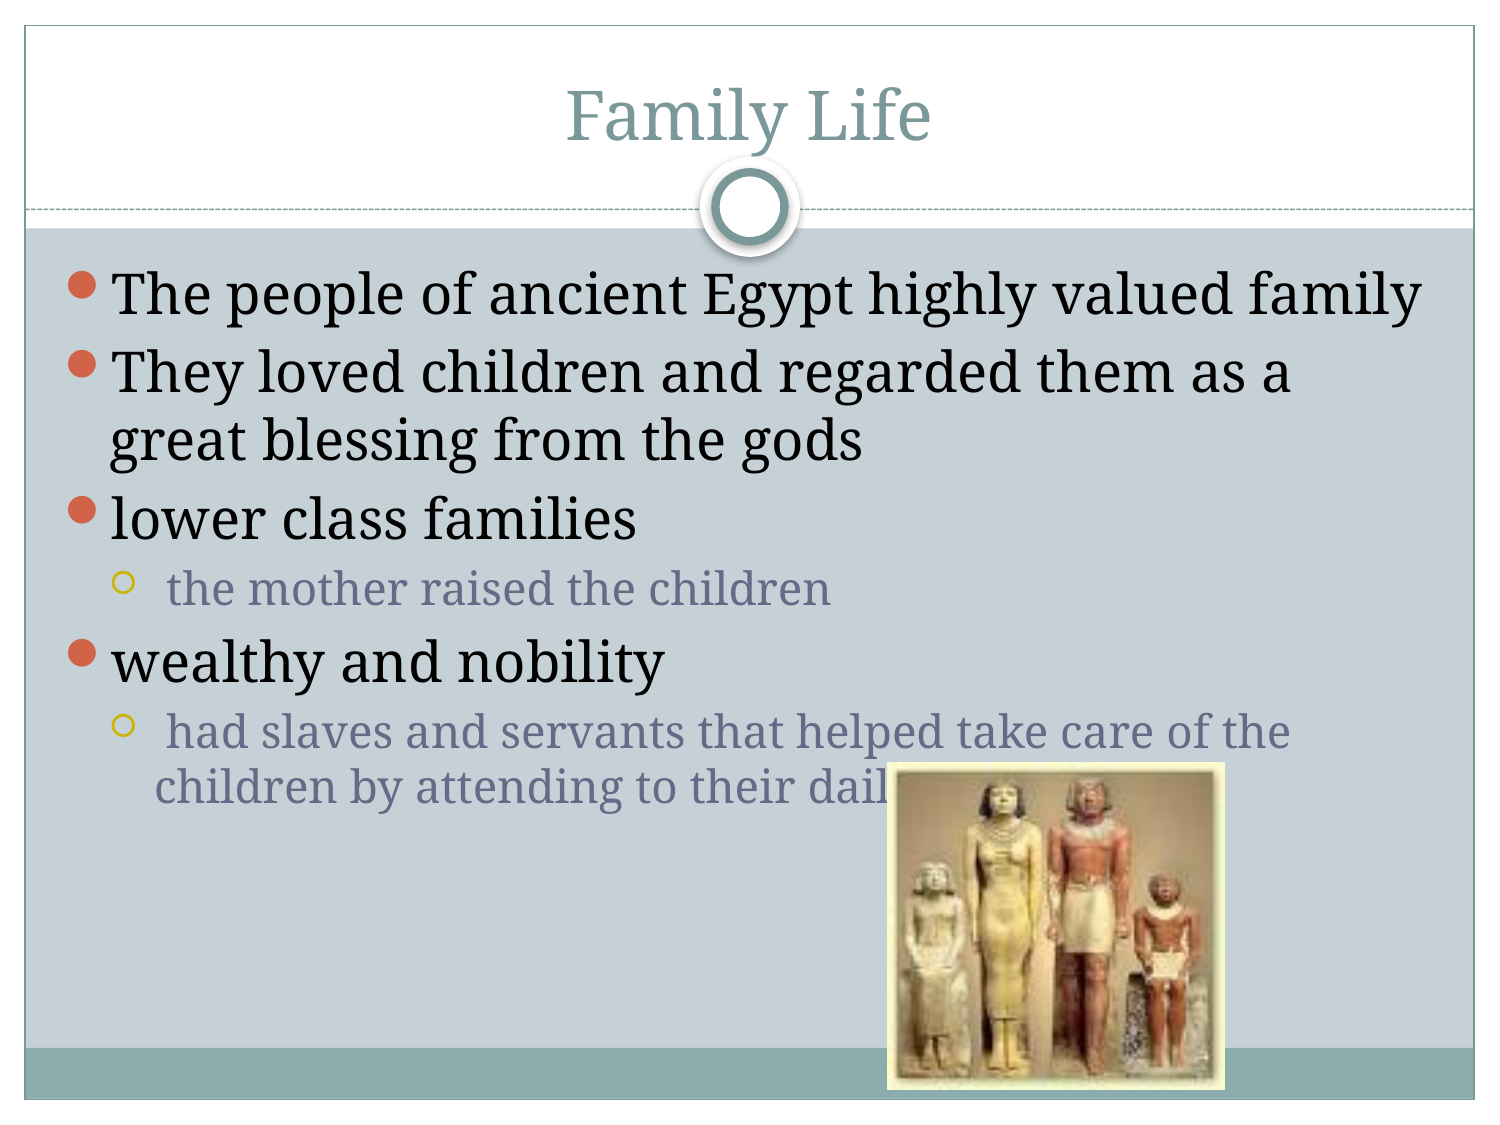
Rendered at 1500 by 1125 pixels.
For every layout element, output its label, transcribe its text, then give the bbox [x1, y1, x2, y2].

picture [887, 762, 1226, 1090]
list The people of ancient Egypt highly valued family They loved children and regarded them as a great blessing from the gods lower class families the mother raised the children wealthy and nobility had slaves and servants that helped take care of the children by attending to their daily needs [49, 250, 1445, 1001]
title Family Life [49, 37, 1450, 162]
